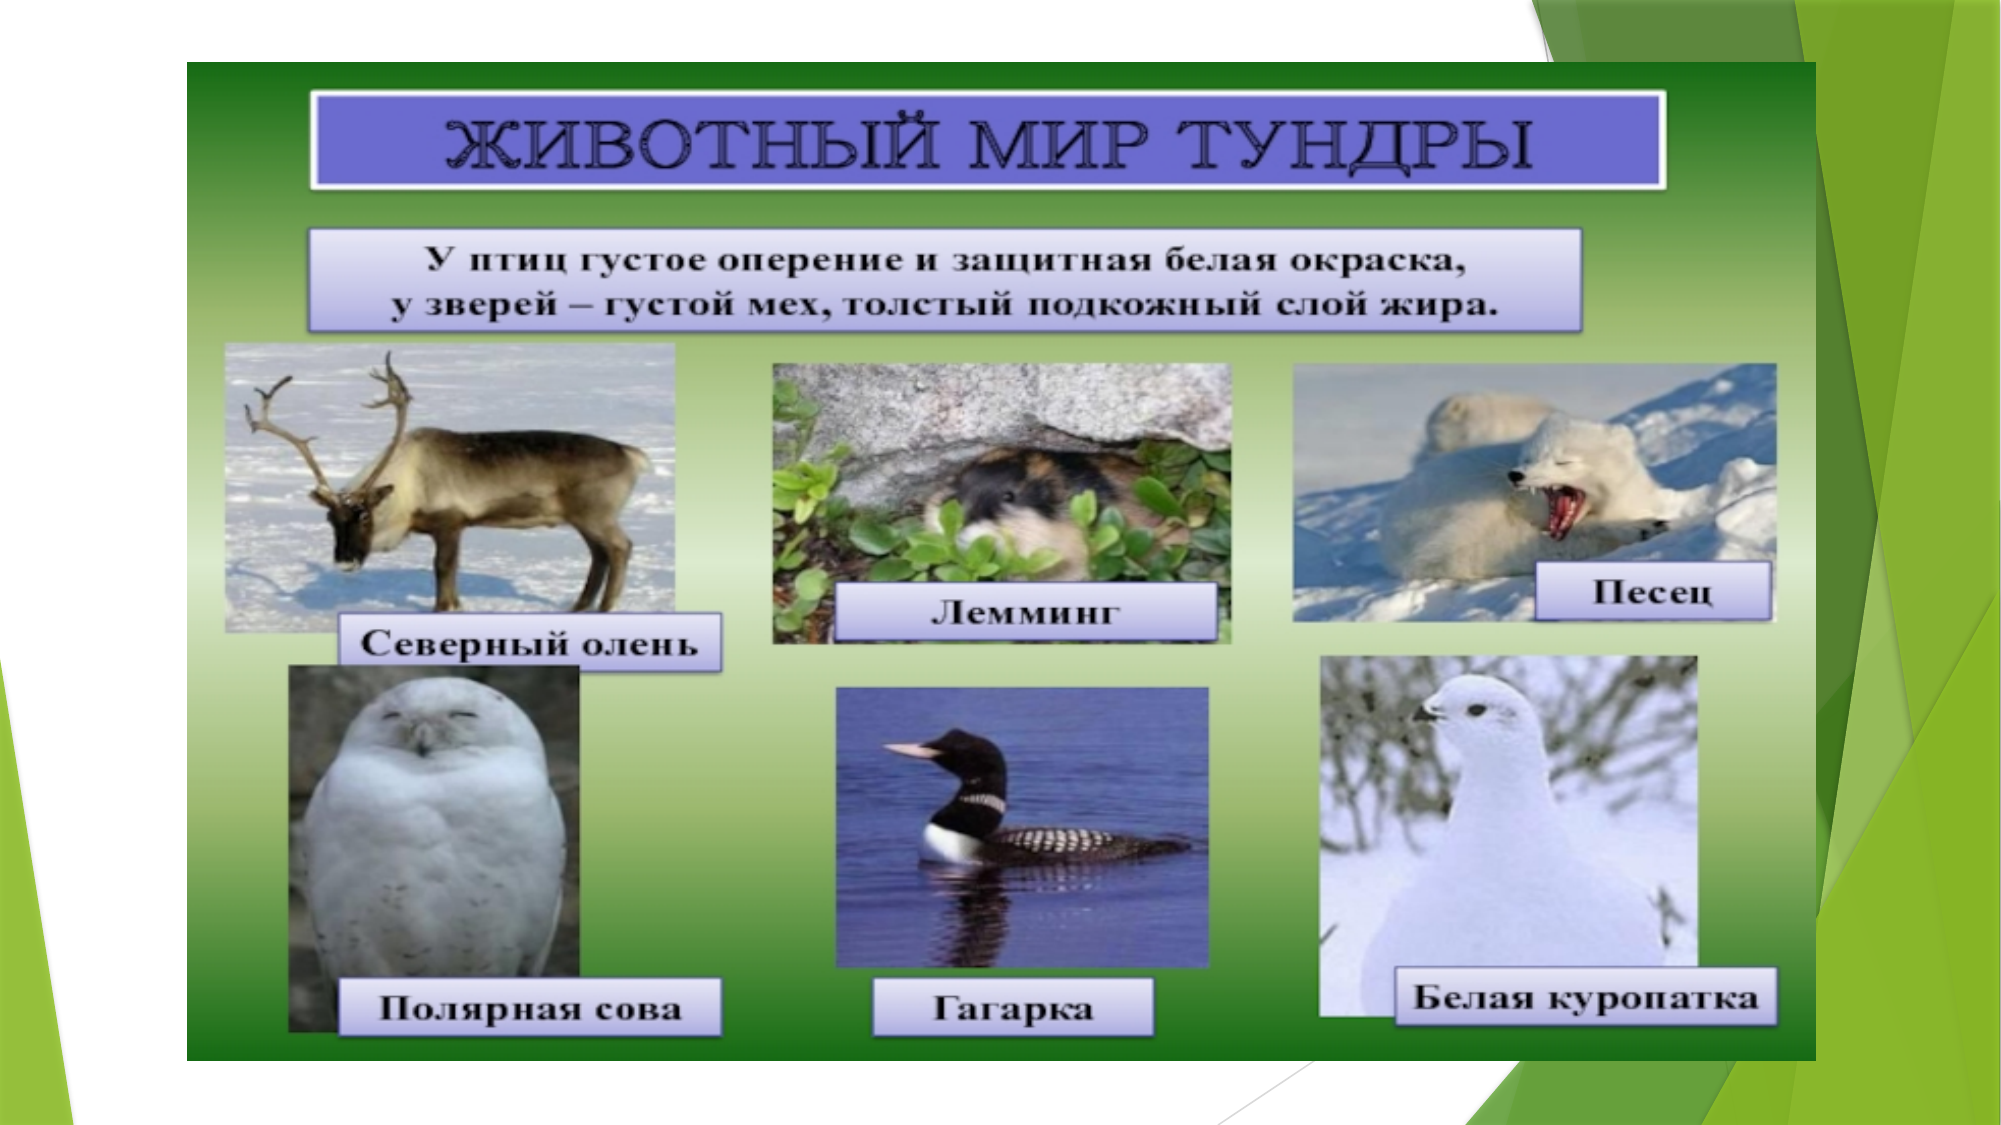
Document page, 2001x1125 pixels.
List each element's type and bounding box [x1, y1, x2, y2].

picture [187, 61, 1816, 1062]
